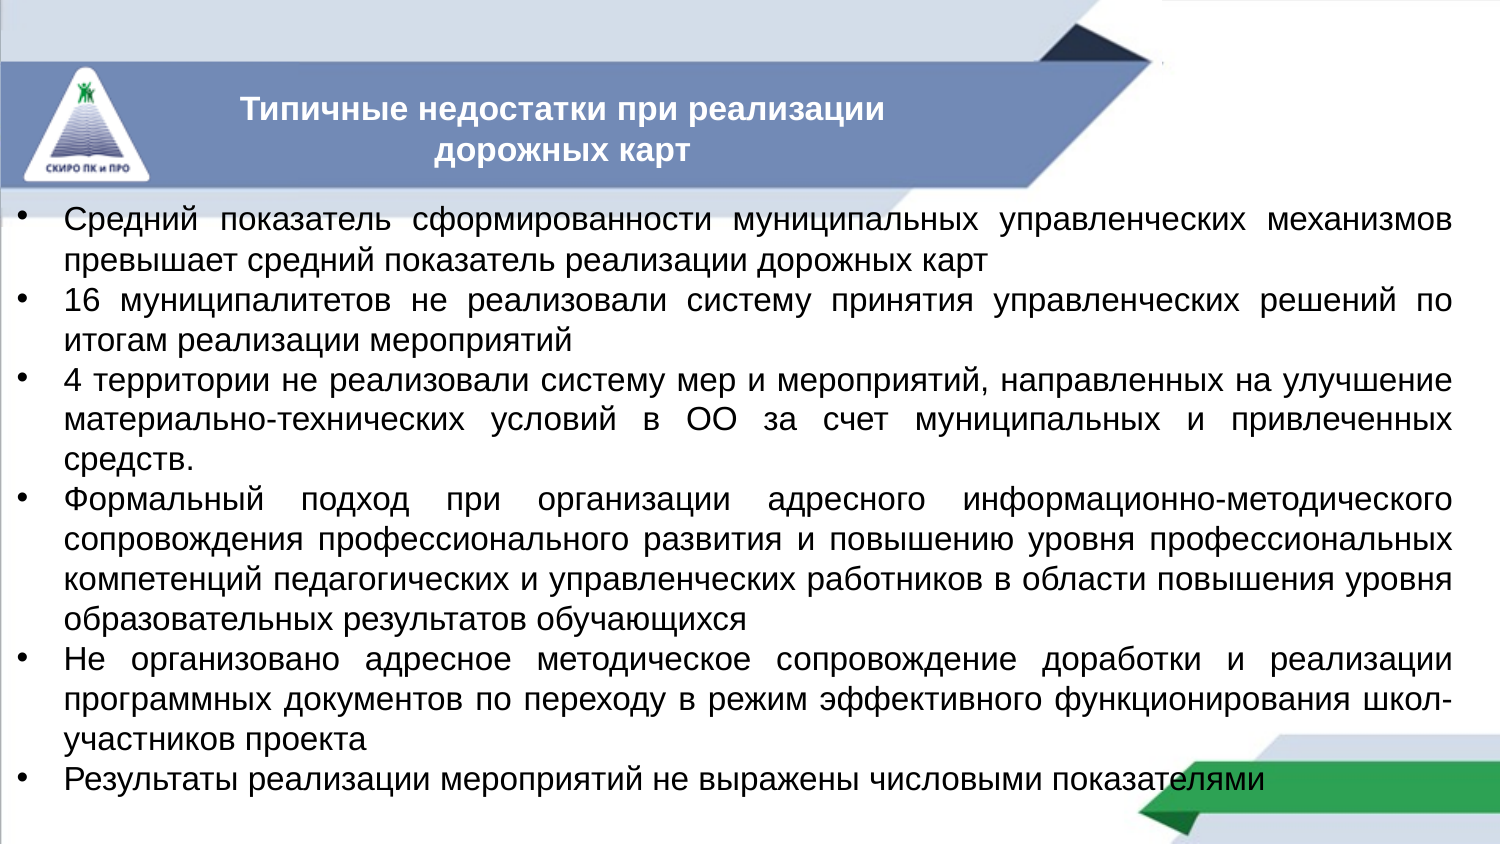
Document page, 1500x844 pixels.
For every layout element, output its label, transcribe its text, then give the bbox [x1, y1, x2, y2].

text_box Средний показатель сформированности муниципальных управленческих механизмов превышает средний показатель реализации дорожных карт 16 муниципалитетов не реализовали систему принятия управленческих решений по итогам реализации мероприятий 4 территории не реализовали систему мер и мероприятий, направленных на улучшение материально-технических условий в ОО за счет муниципальных и привлеченных средств. Формальный подход при организации адресного информационно-методического сопровождения профессионального развития и повышению уровня профессиональных компетенций педагогических и управленческих работников в области повышения уровня образовательных результатов обучающихся Не организовано адресное методическое сопровождение доработки и реализации программных документов по переходу в режим эффективного функционирования школ-участников проекта Результаты реализации мероприятий не выражены числовыми показателями [1, 185, 1470, 844]
title Типичные недостатки при реализации дорожных карт [147, 79, 978, 176]
picture [0, 0, 1500, 844]
